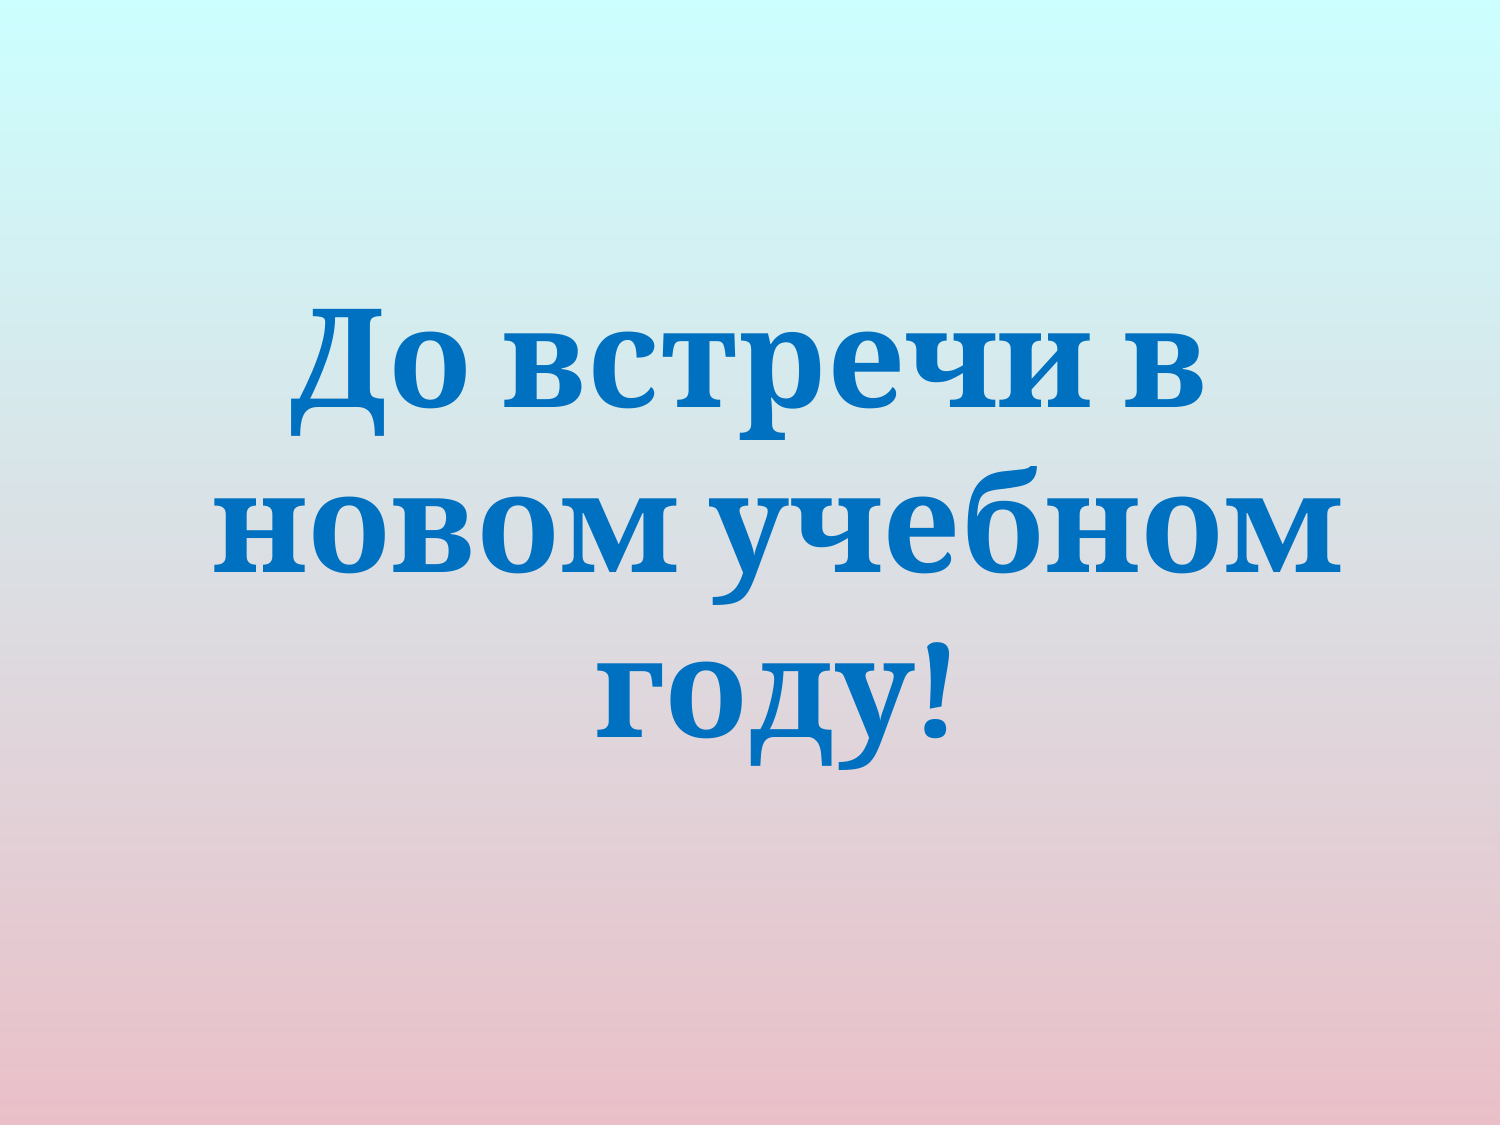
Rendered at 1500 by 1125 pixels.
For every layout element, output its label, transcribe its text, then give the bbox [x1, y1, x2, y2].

list До встречи в новом учебном году! [75, 262, 1425, 1005]
